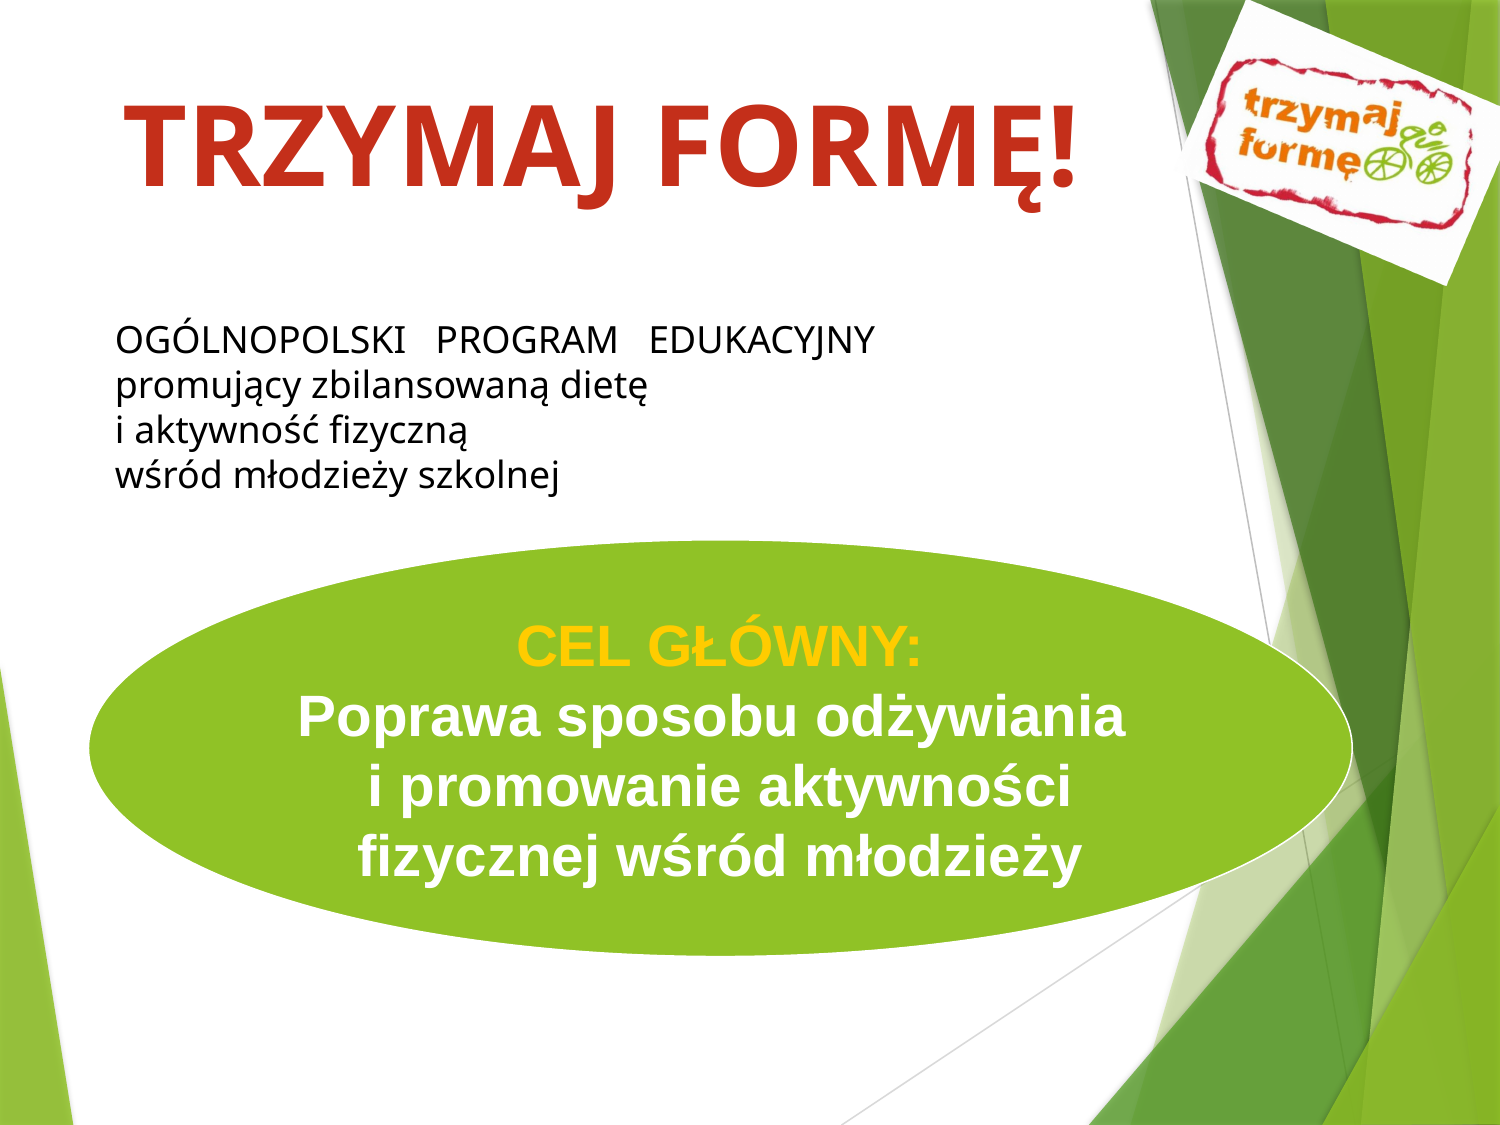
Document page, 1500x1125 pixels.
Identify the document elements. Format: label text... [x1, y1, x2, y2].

picture [1174, 0, 1500, 285]
text_box OGÓLNOPOLSKI PROGRAM EDUKACYJNY promujący zbilansowaną dietę i aktywność fizyczną wśród młodzieży szkolnej [100, 218, 1149, 504]
text_box TRZYMAJ FORMĘ! [107, 66, 1096, 217]
text_box CEL GŁÓWNY: Poprawa sposobu odżywiania i promowanie aktywności fizycznej wśród młodzieży [88, 539, 1353, 957]
